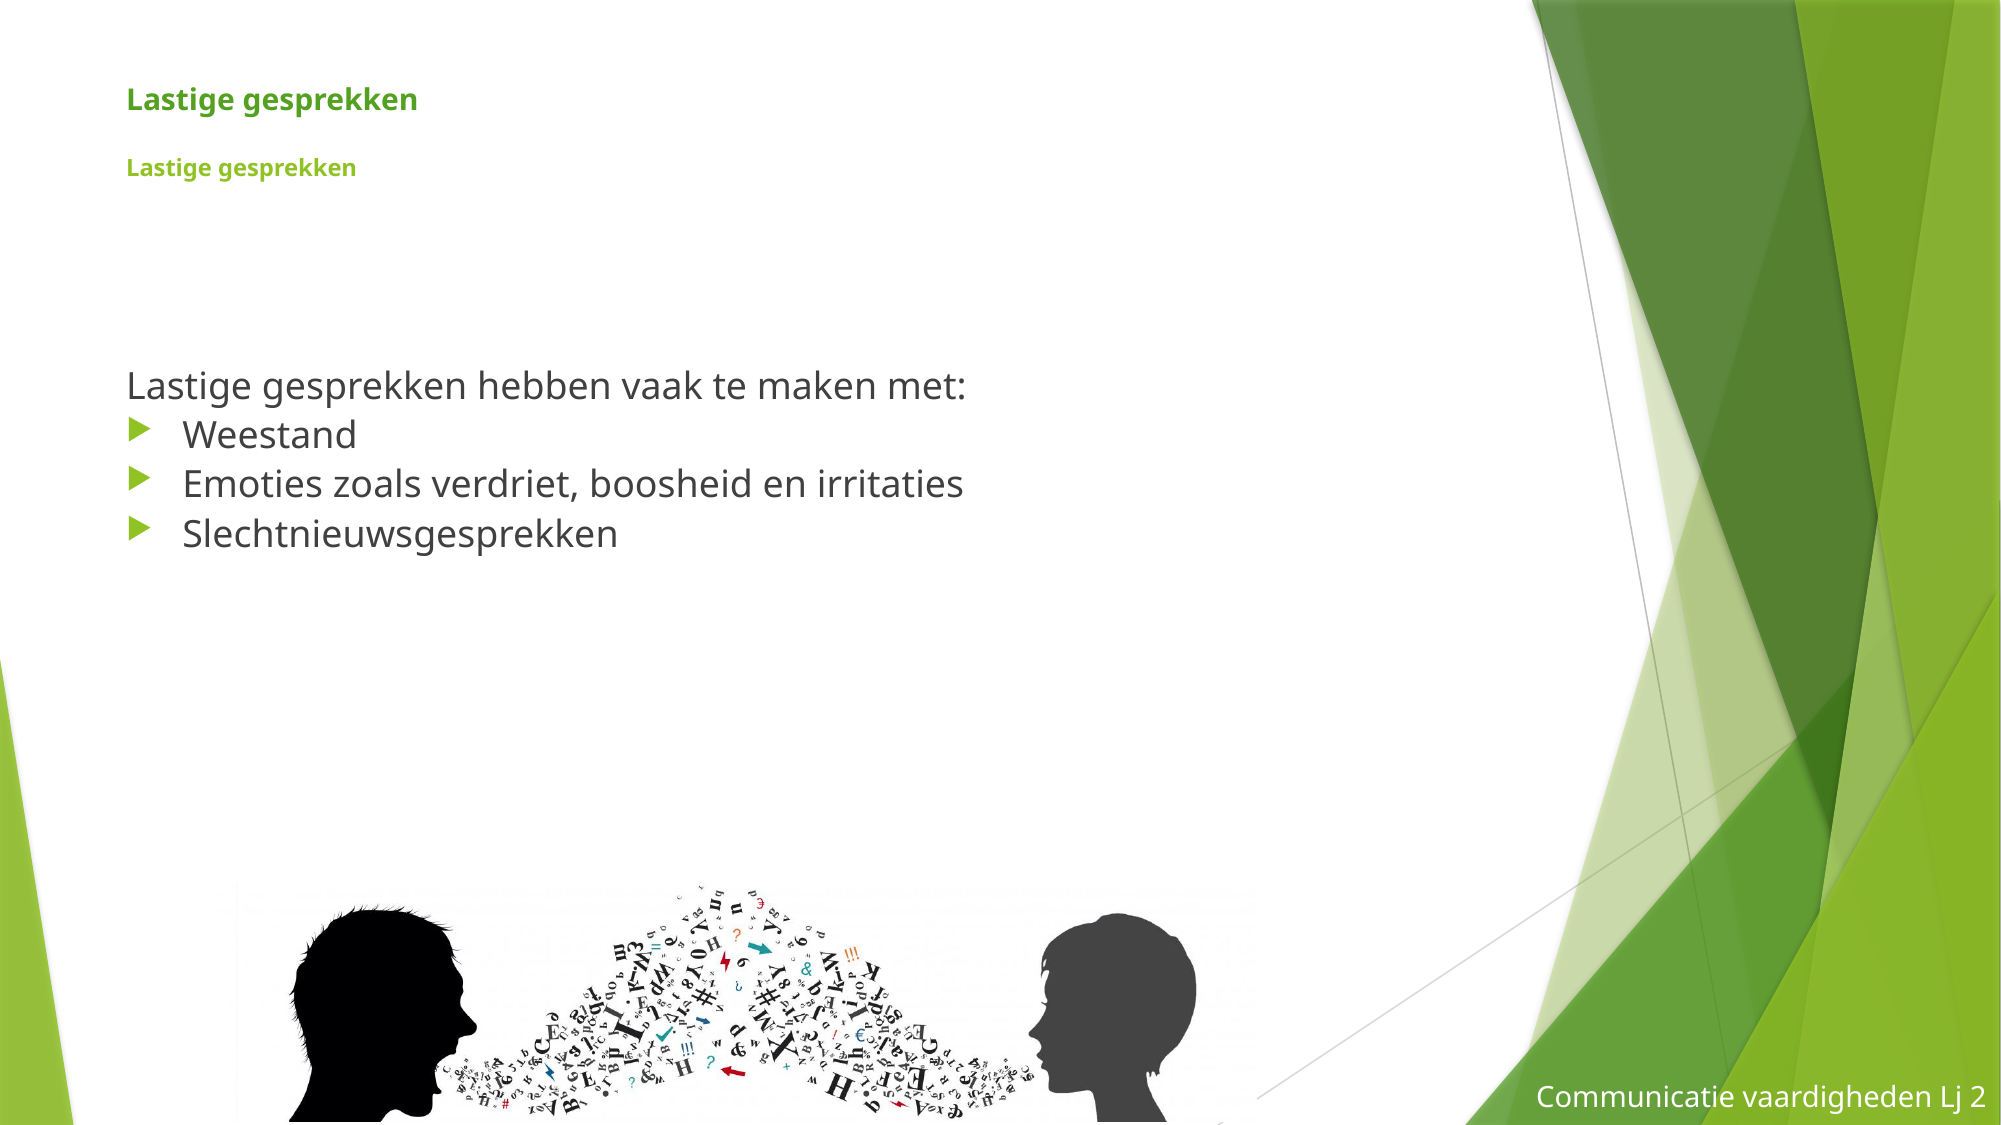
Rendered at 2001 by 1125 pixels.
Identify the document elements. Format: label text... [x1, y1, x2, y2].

text_box Communicatie vaardigheden Lj 2 [1521, 1071, 2000, 1122]
title Lastige gesprekken Lastige gesprekken [111, 72, 1522, 224]
picture [216, 882, 1258, 1123]
list Lastige gesprekken hebben vaak te maken met: Weestand Emoties zoals verdriet, boosheid en irritaties Slechtnieuwsgesprekken [111, 354, 1522, 992]
